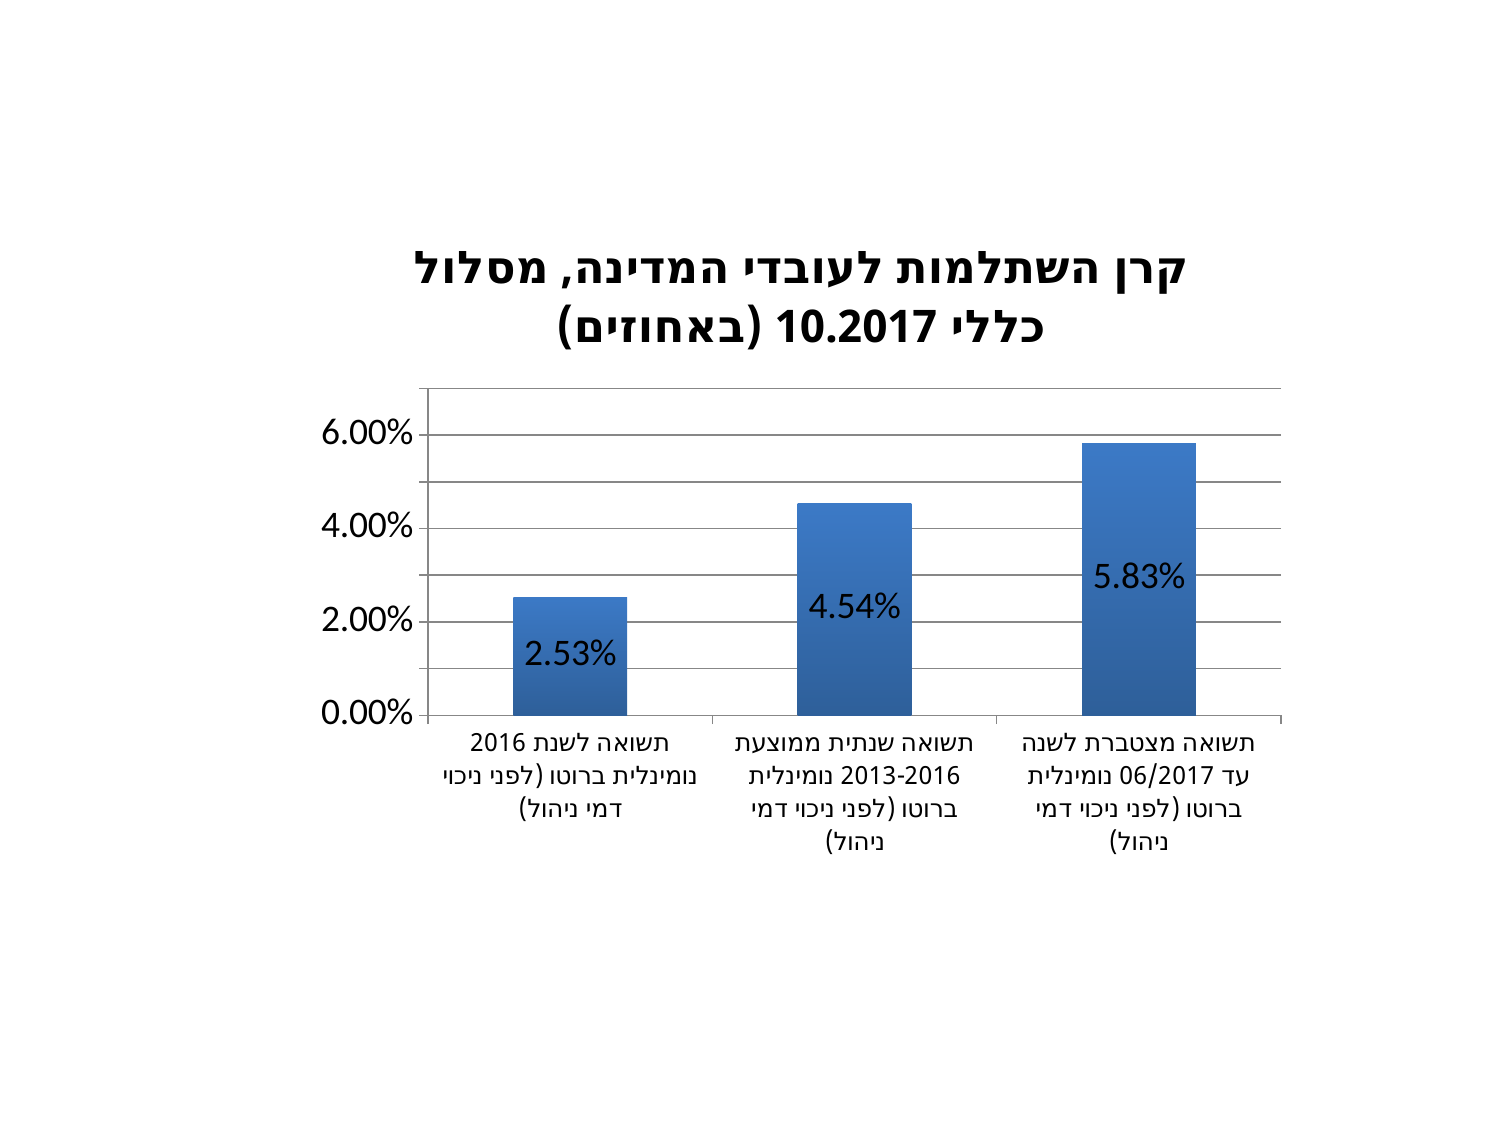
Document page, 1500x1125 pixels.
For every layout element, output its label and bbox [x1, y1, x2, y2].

chart [300, 207, 1302, 875]
